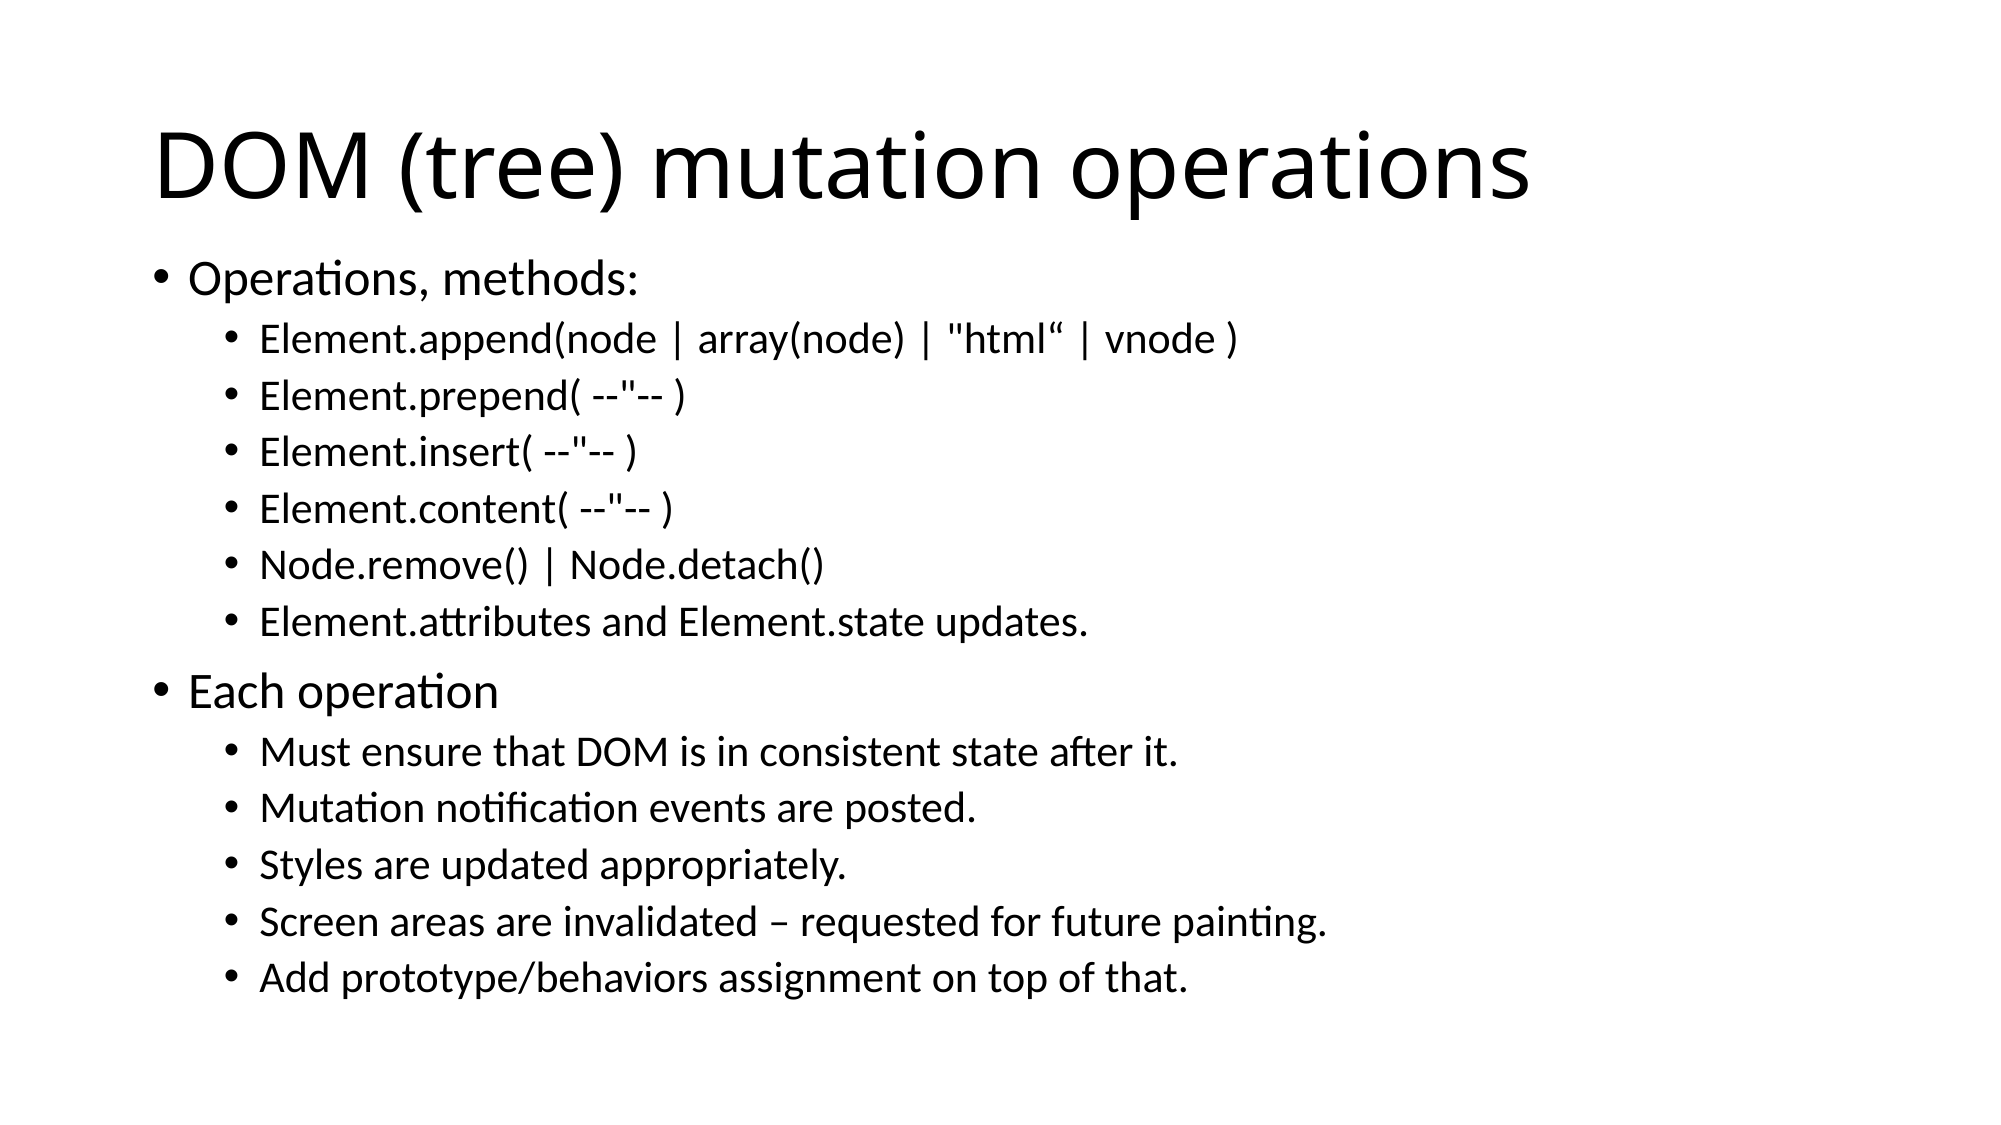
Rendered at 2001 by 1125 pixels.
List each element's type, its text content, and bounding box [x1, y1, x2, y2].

list Operations, methods: Element.append(node | array(node) | "html“ | vnode ) Element.prepend( --"-- ) Element.insert( --"-- ) Element.content( --"-- ) Node.remove() | Node.detach() Element.attributes and Element.state updates. Each operation Must ensure that DOM is in consistent state after it. Mutation notification events are posted. Styles are updated appropriately. Screen areas are invalidated – requested for future painting. Add prototype/behaviors assignment on top of that. [137, 243, 1863, 1014]
title DOM (tree) mutation operations [137, 59, 1863, 243]
